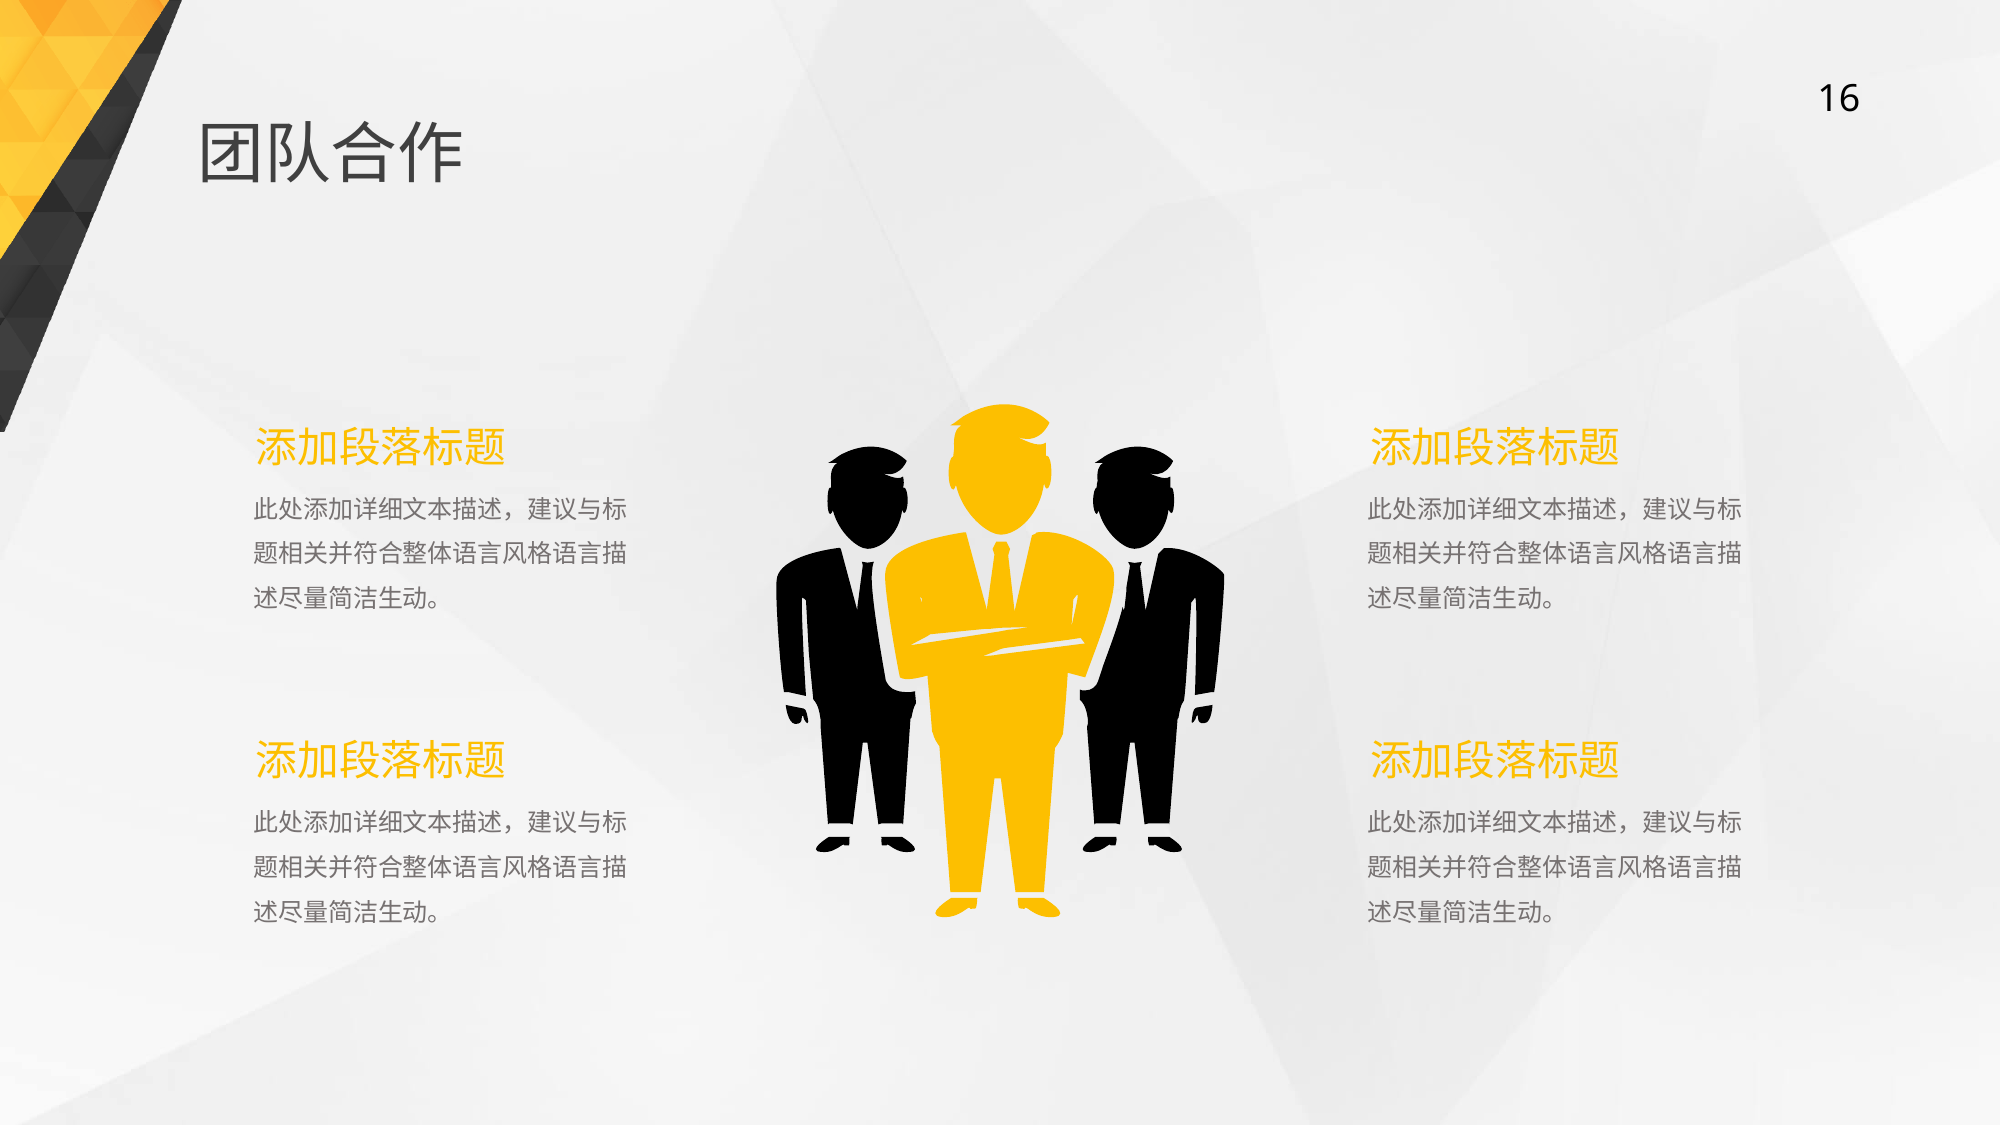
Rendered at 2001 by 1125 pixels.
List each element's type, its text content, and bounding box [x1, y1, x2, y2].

text_box 团队合作 [182, 103, 480, 199]
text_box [774, 433, 883, 853]
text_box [1353, 726, 1767, 936]
picture [0, 0, 2000, 1125]
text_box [1353, 412, 1767, 623]
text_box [883, 387, 1118, 918]
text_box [238, 726, 644, 936]
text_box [1118, 433, 1226, 853]
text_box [238, 412, 644, 623]
